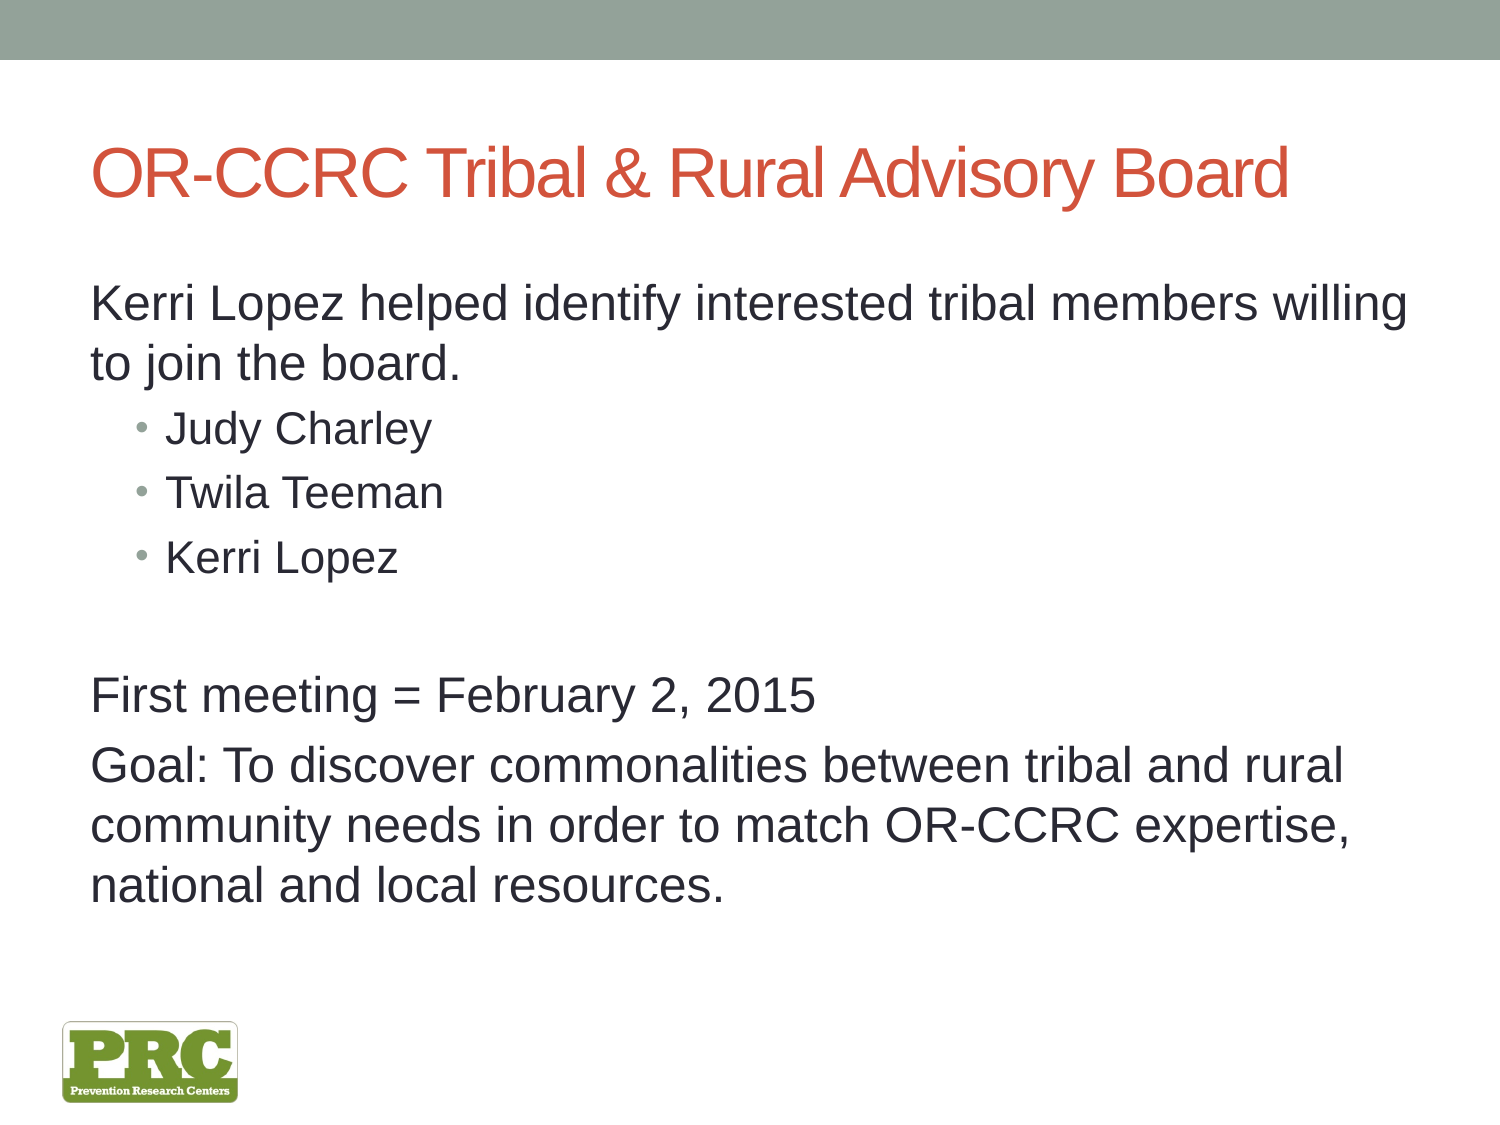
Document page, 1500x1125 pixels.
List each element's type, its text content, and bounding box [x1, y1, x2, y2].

list Kerri Lopez helped identify interested tribal members willing to join the board. Judy Charley Twila Teeman Kerri Lopez First meeting = February 2, 2015 Goal: To discover commonalities between tribal and rural community needs in order to match OR-CCRC expertise, national and local resources. [75, 262, 1425, 1063]
picture [62, 1021, 238, 1103]
title OR-CCRC Tribal & Rural Advisory Board [75, 87, 1425, 250]
